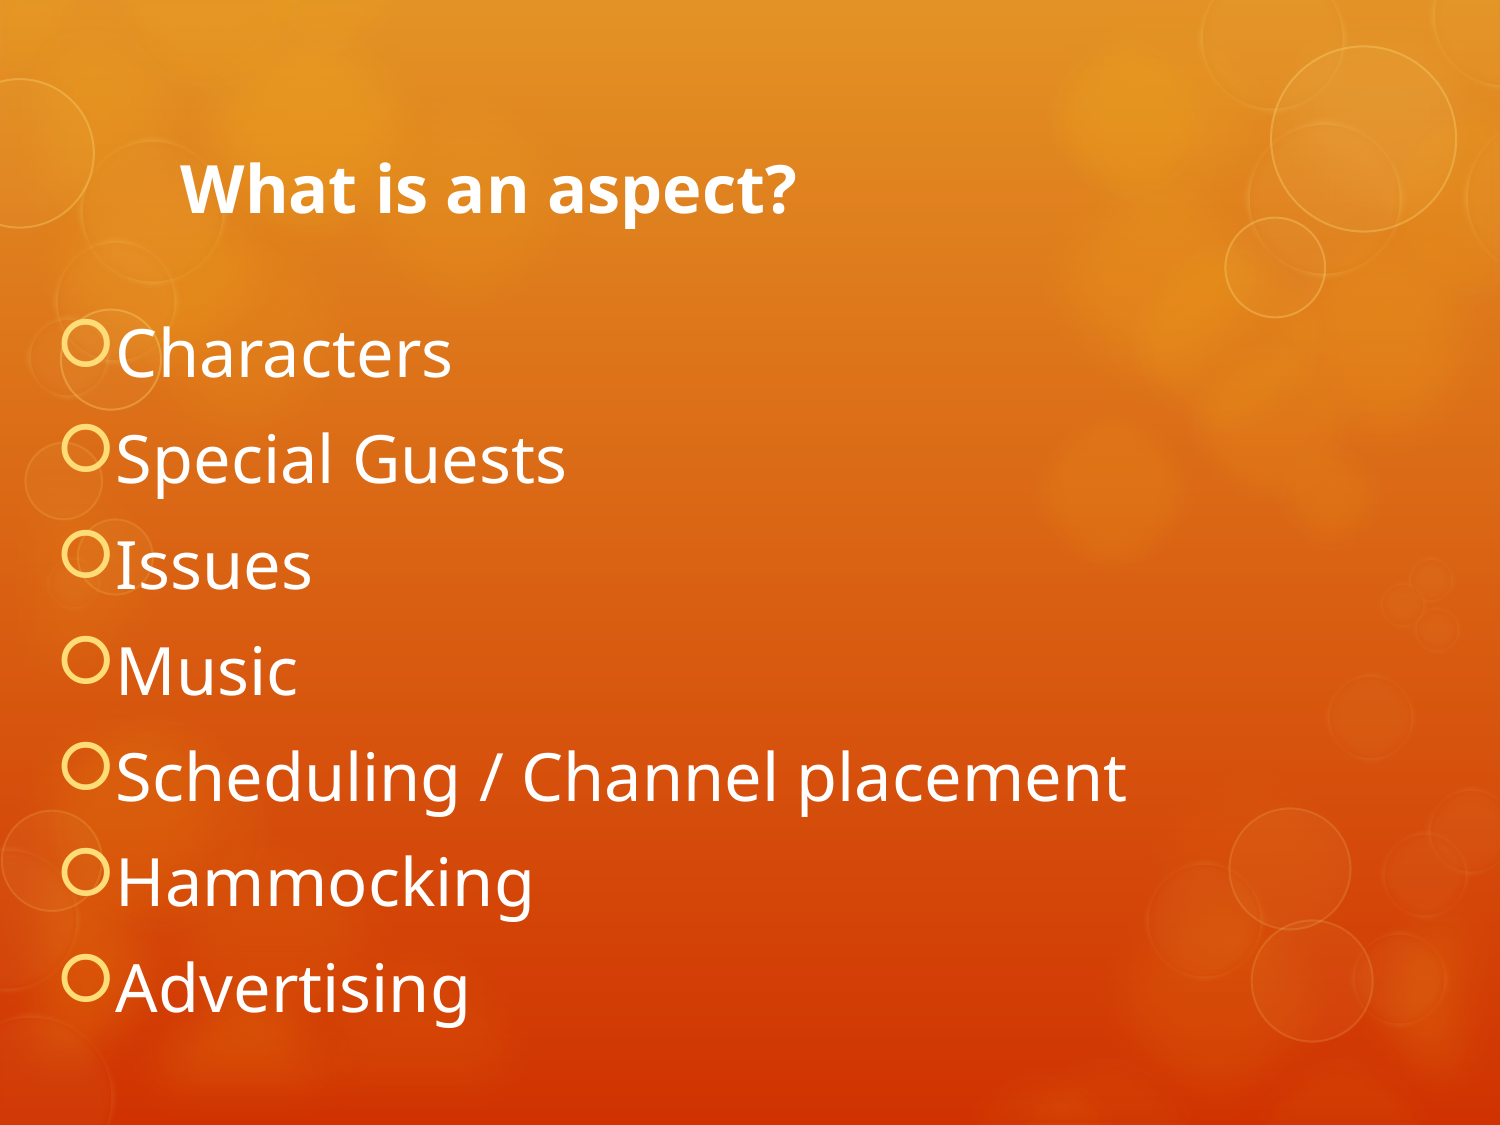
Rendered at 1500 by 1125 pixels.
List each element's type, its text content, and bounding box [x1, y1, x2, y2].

title What is an aspect? [165, 110, 1335, 263]
list Characters Special Guests Issues Music Scheduling / Channel placement Hammocking Advertising [41, 296, 1447, 1106]
